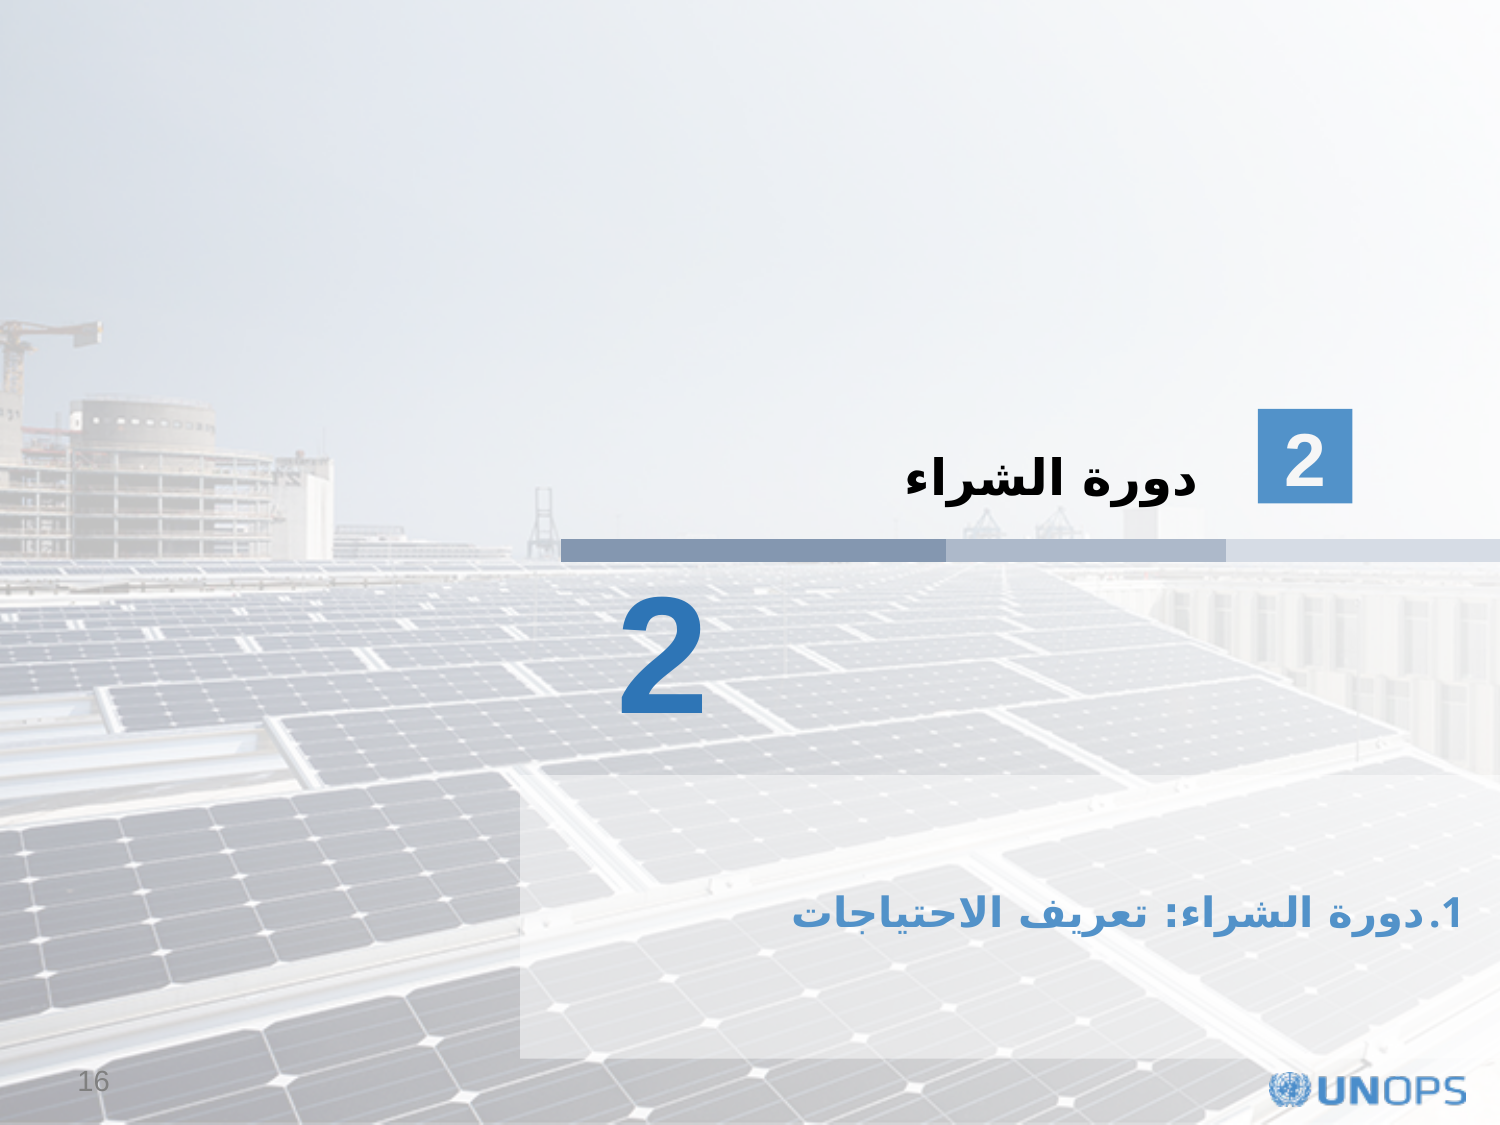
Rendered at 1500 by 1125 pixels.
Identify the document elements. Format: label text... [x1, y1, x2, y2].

text_box 2 [1257, 408, 1353, 504]
subtitle دورة الشراء [375, 444, 1226, 504]
list 2 [584, 562, 742, 764]
picture [1269, 1072, 1466, 1107]
text_box دورة الشراء: تعريف الاحتياجات [520, 775, 1500, 1059]
